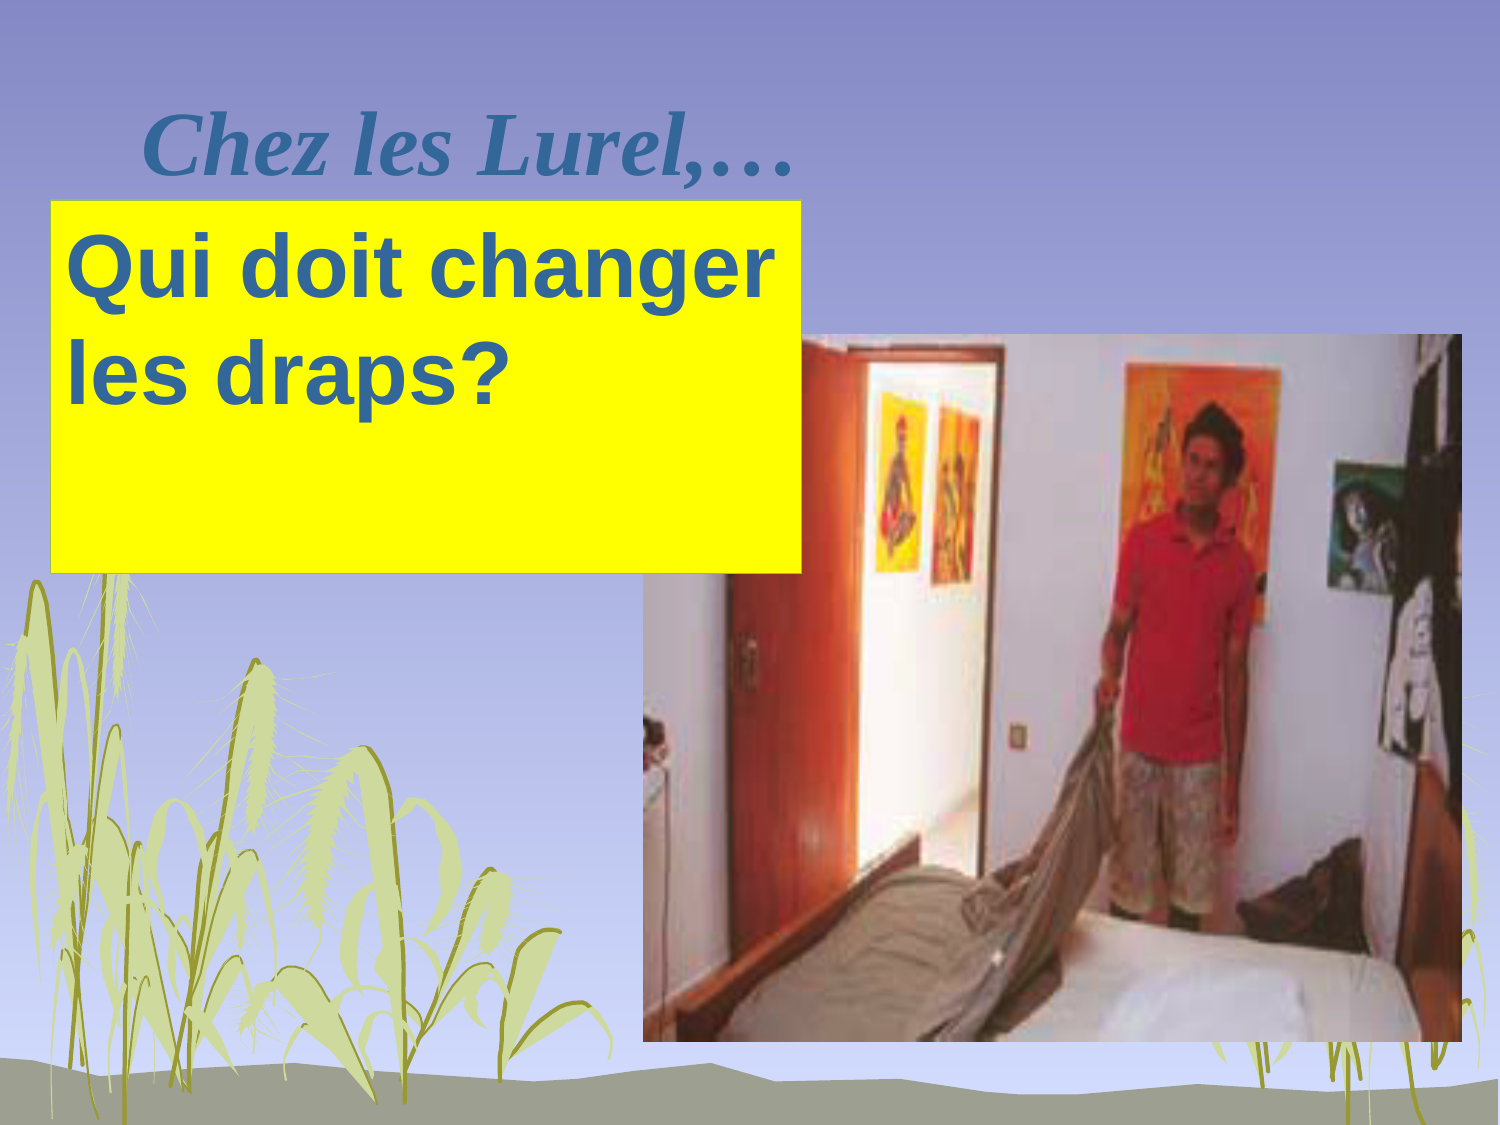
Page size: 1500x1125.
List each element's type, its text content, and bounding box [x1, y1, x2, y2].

picture [643, 334, 1462, 1042]
text_box Qui doit changer les draps? [50, 199, 802, 574]
title Chez les Lurel,… [126, 37, 1371, 241]
